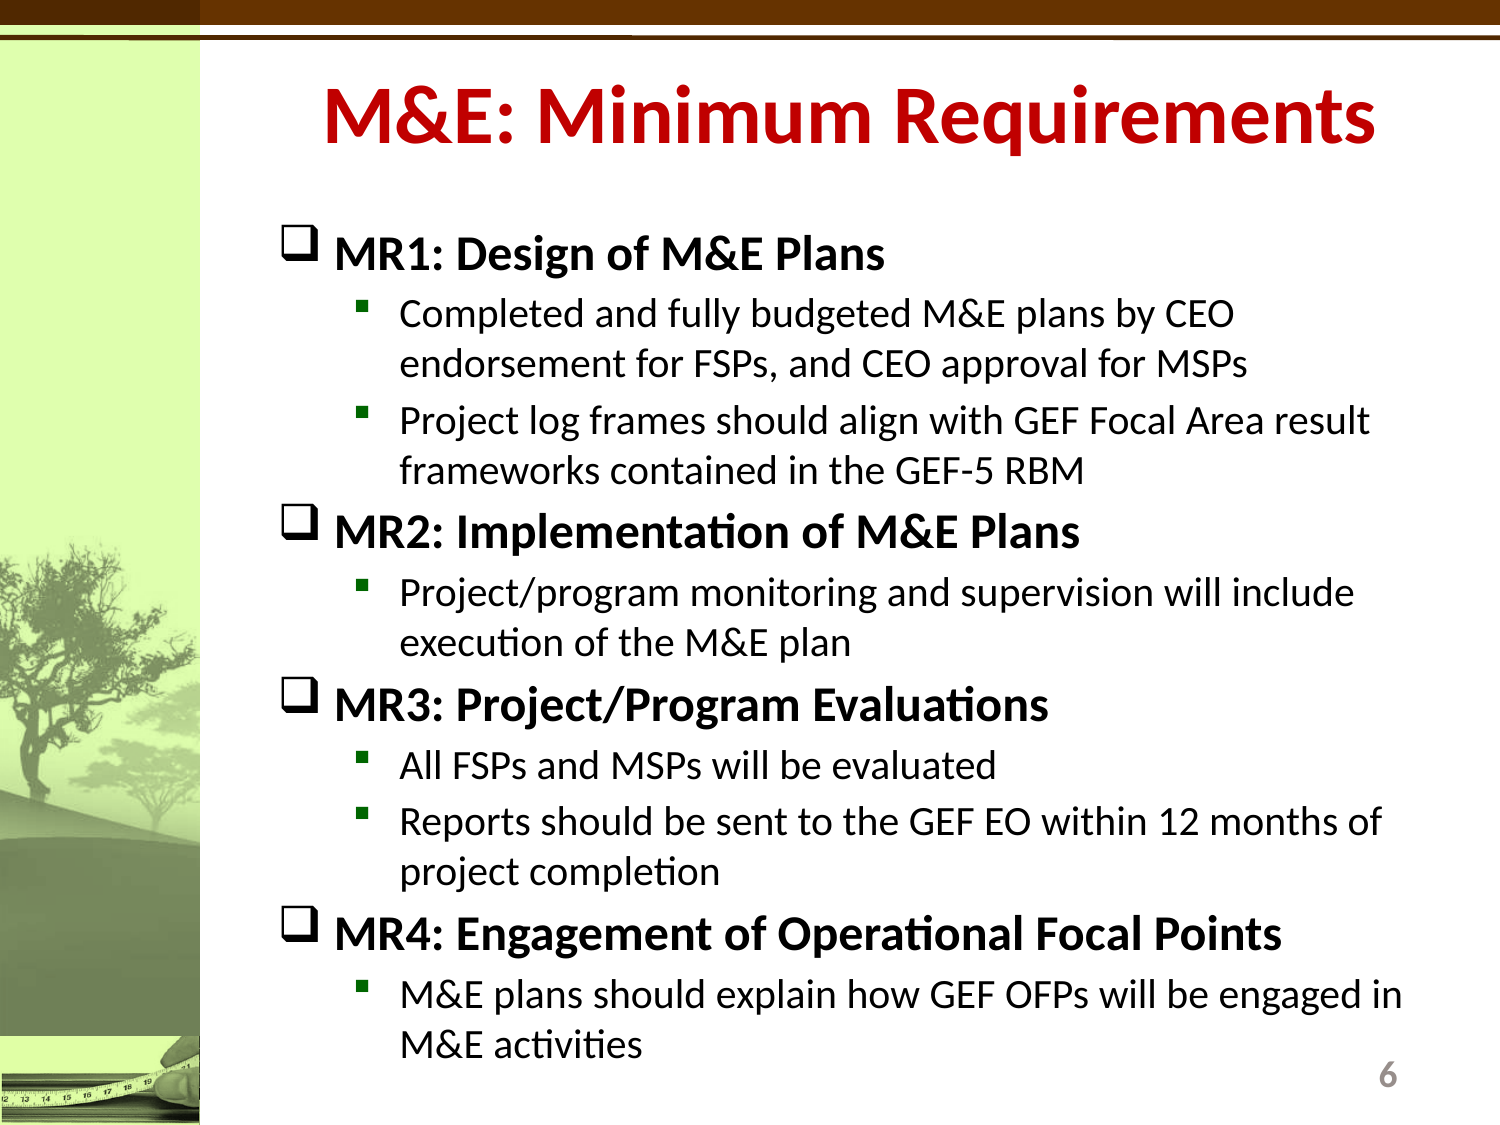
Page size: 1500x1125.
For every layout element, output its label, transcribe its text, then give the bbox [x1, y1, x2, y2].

picture [0, 1036, 200, 1125]
slide_number 6 [1074, 1042, 1413, 1103]
title M&E: Minimum Requirements [199, 44, 1500, 176]
list MR1: Design of M&E Plans Completed and fully budgeted M&E plans by CEO endorsement for FSPs, and CEO approval for MSPs Project log frames should align with GEF Focal Area result frameworks contained in the GEF-5 RBM MR2: Implementation of M&E Plans Project/program monitoring and supervision will include execution of the M&E plan MR3: Project/Program Evaluations All FSPs and MSPs will be evaluated Reports should be sent to the GEF EO within 12 months of project completion MR4: Engagement of Operational Focal Points M&E plans should explain how GEF OFPs will be engaged in M&E activities [262, 212, 1438, 1101]
